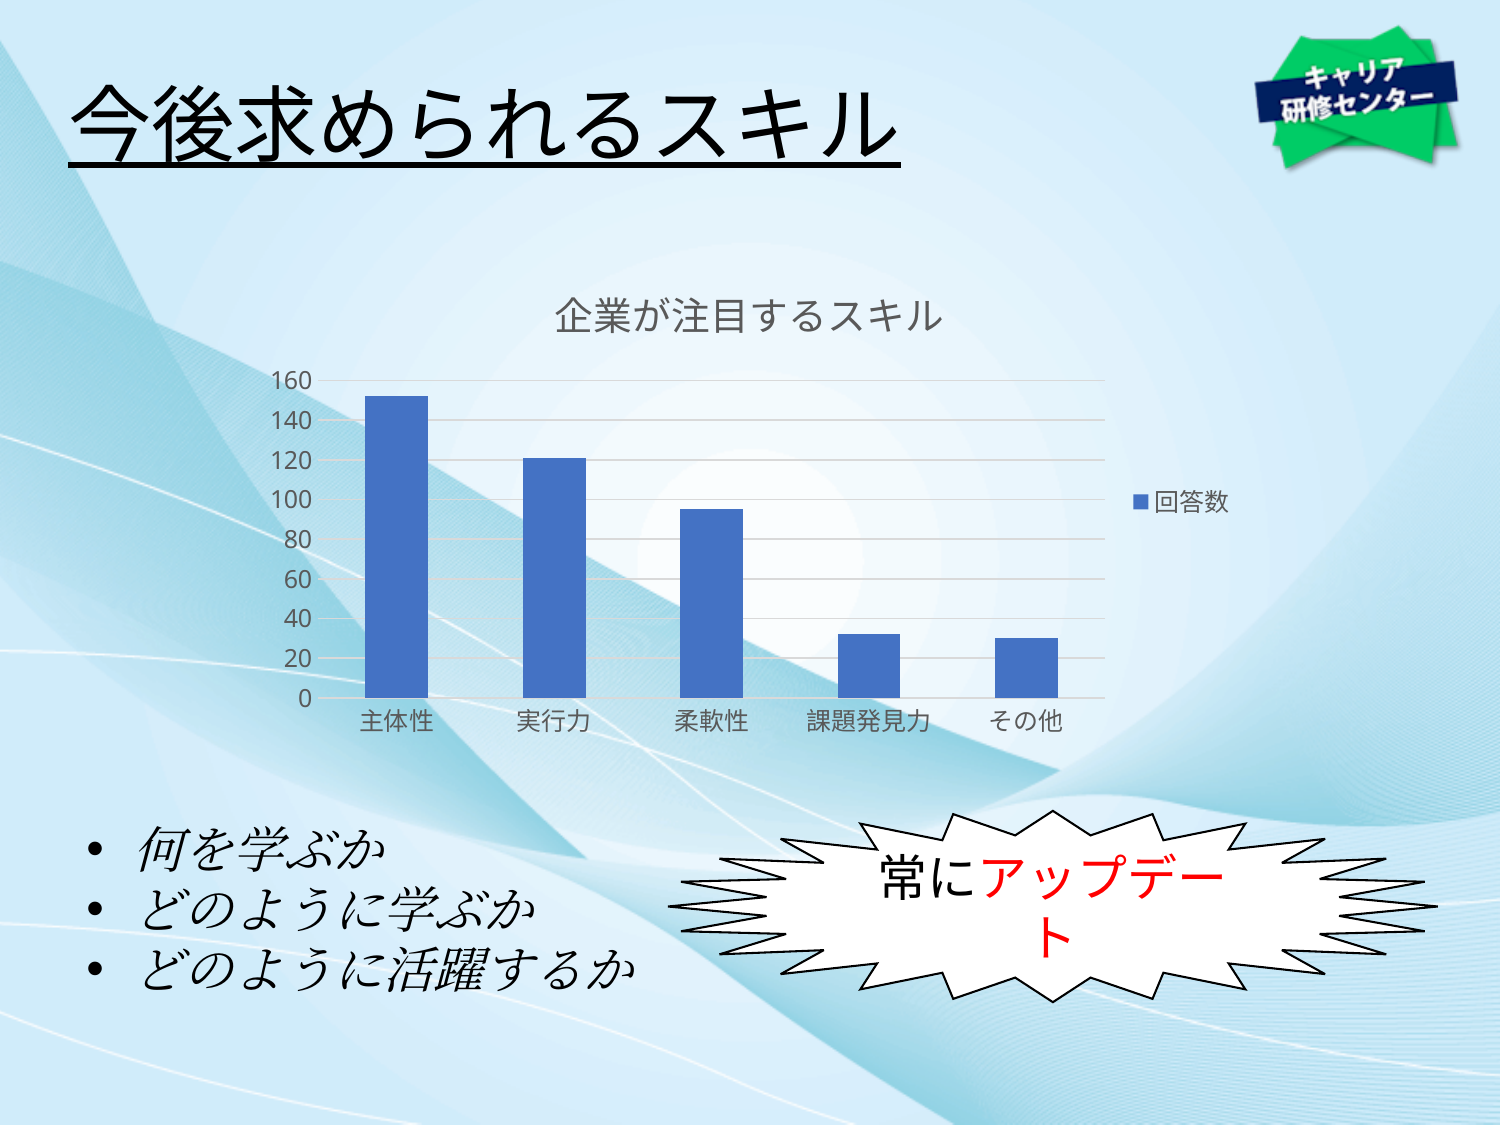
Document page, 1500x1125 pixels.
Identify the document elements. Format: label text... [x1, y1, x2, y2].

text_box 常にアップデート [667, 809, 1438, 1004]
text_box 何を学ぶか どのように学ぶか どのように活躍するか [71, 810, 649, 1006]
picture [0, 0, 1500, 1125]
text_box 今後求められるスキル [53, 64, 916, 180]
chart [249, 255, 1250, 748]
